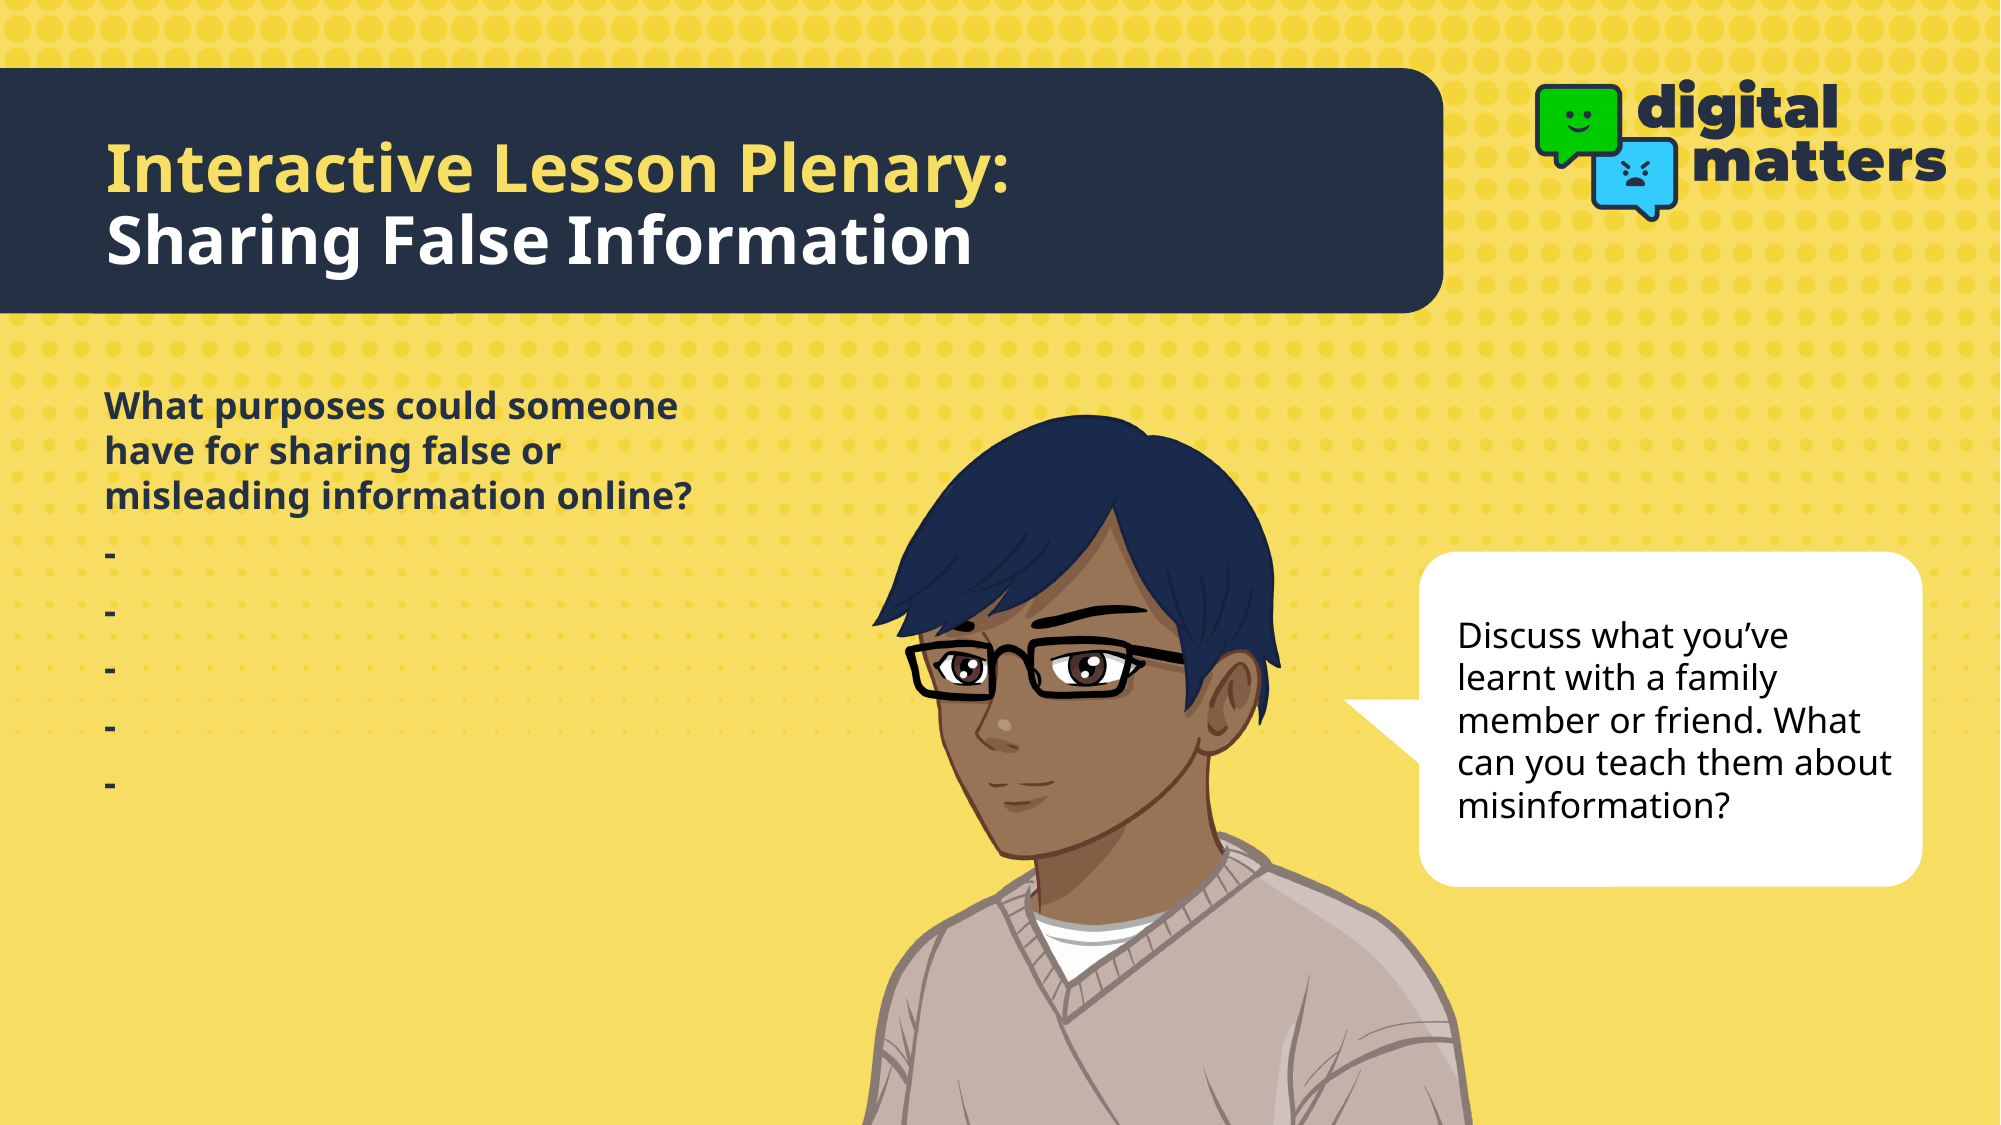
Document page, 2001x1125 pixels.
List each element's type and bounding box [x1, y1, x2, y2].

text_box [1343, 551, 1923, 887]
picture [0, 0, 2000, 1125]
